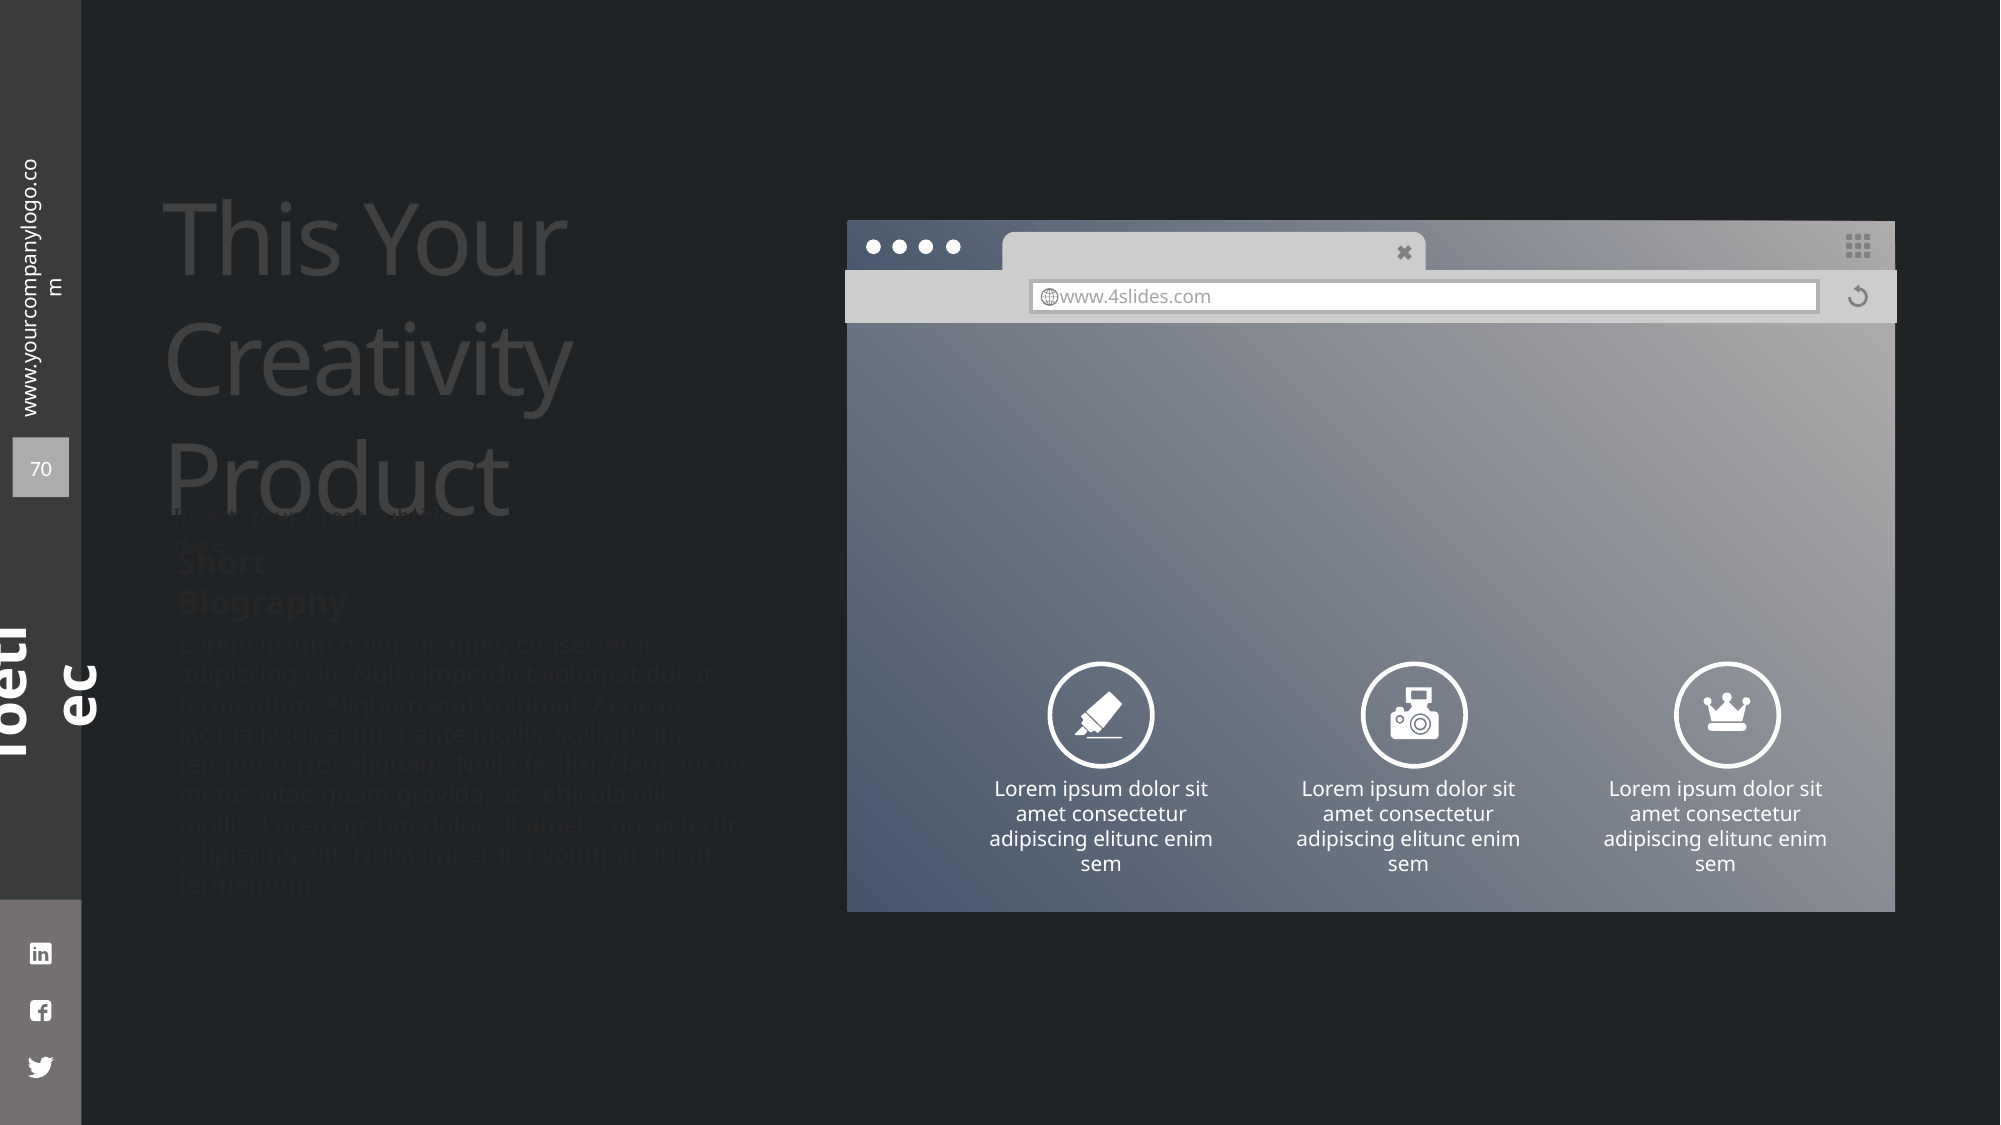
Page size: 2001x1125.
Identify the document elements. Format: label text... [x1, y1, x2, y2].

picture [81, 0, 2000, 1125]
slide_number 70 [12, 437, 69, 498]
